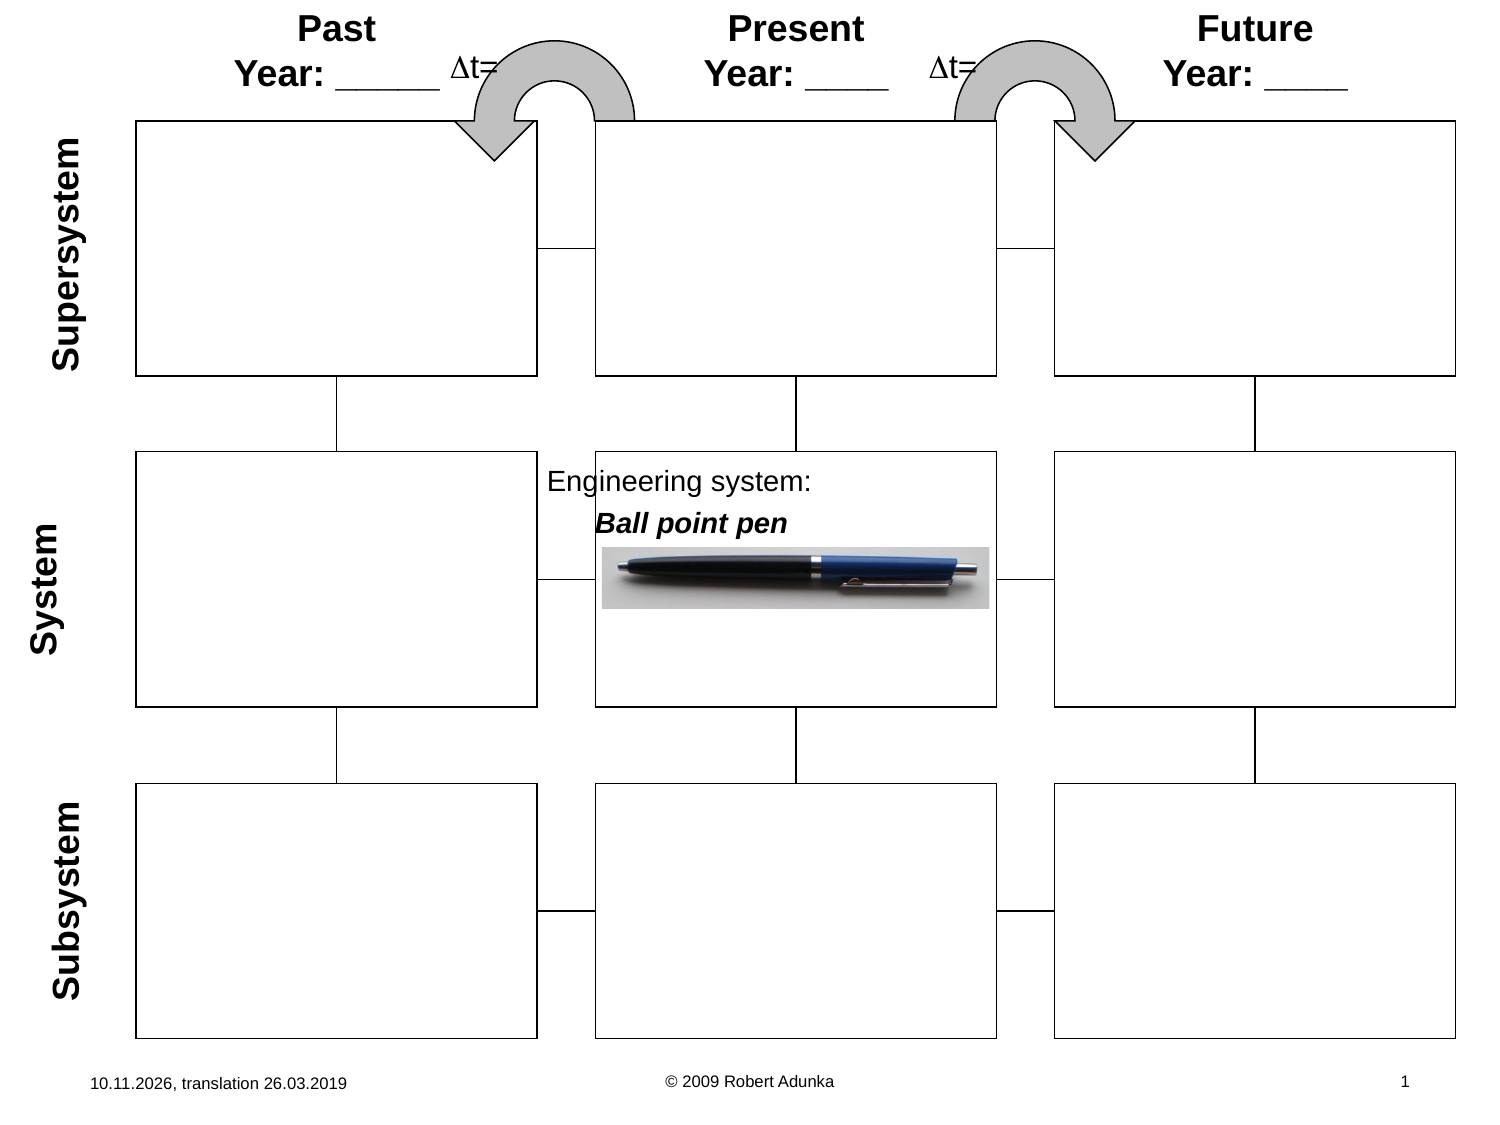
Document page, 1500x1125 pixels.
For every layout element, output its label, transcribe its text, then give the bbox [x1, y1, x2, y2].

slide_number 1 [1074, 1063, 1425, 1103]
footer © 2009 Robert Adunka [512, 1063, 988, 1103]
picture [601, 547, 990, 609]
text_box Ball point pen [580, 497, 923, 548]
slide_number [75, 1065, 425, 1105]
